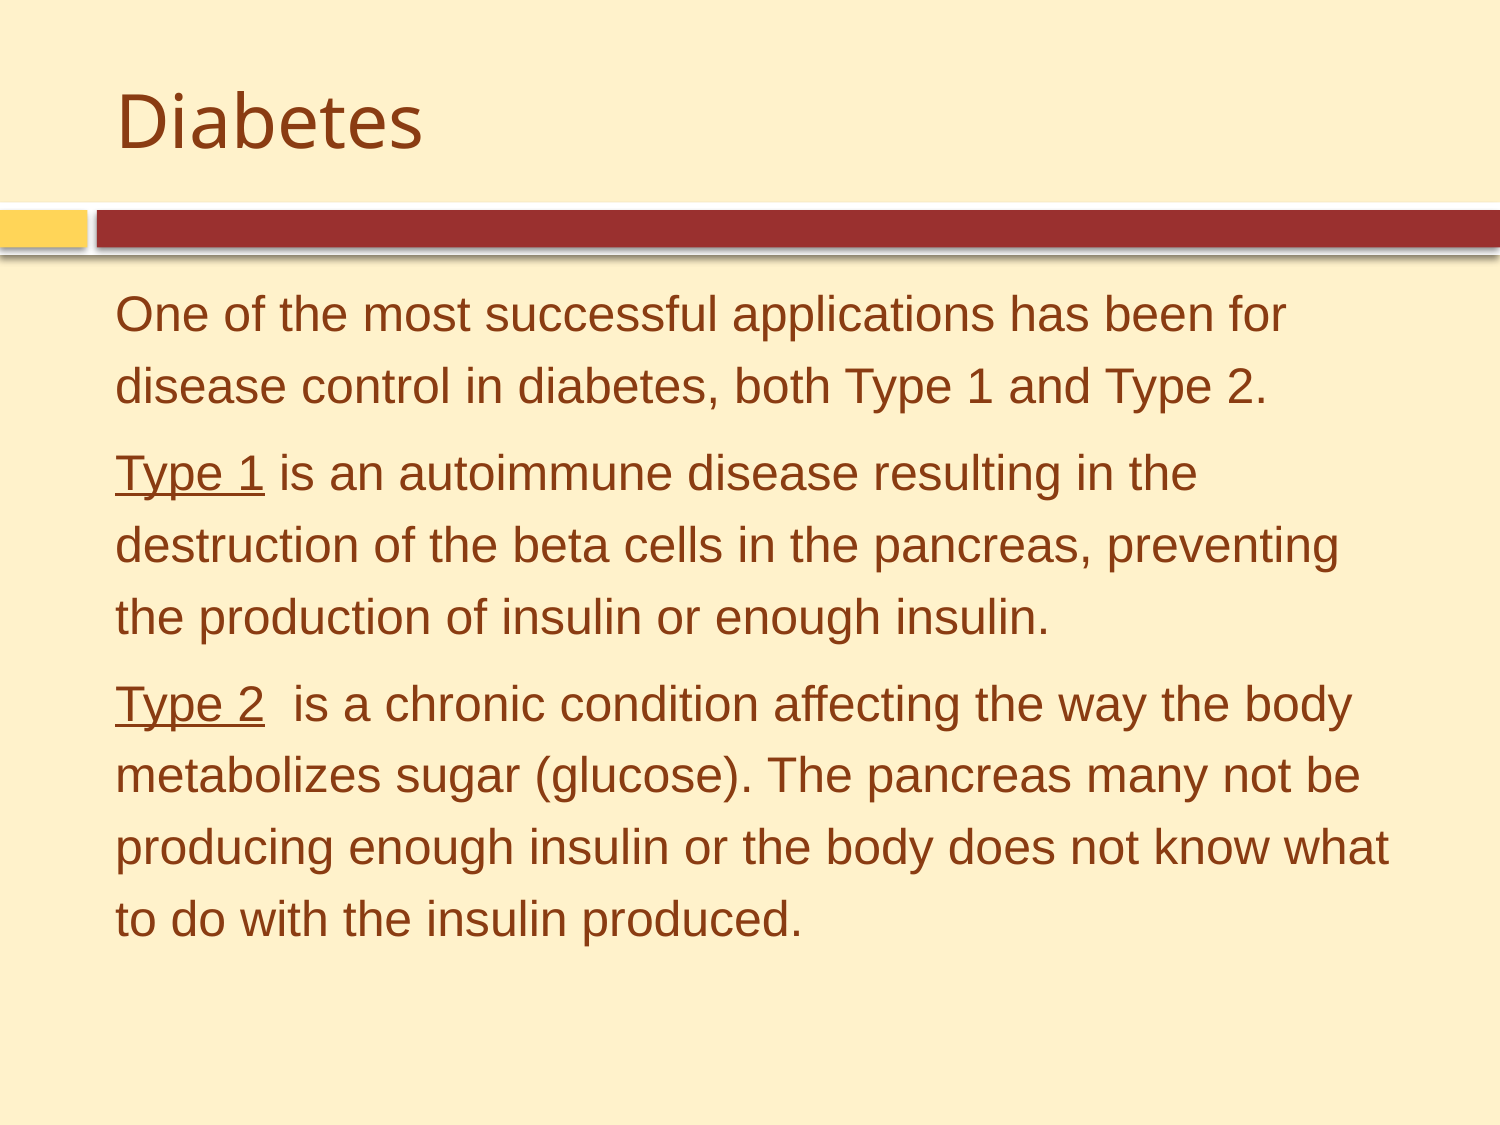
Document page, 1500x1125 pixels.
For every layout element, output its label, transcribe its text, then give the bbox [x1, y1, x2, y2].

list One of the most successful applications has been for disease control in diabetes, both Type 1 and Type 2. Type 1 is an autoimmune disease resulting in the destruction of the beta cells in the pancreas, preventing the production of insulin or enough insulin. Type 2 is a chronic condition affecting the way the body metabolizes sugar (glucose). The pancreas many not be producing enough insulin or the body does not know what to do with the insulin produced. [100, 262, 1438, 1000]
title Diabetes [100, 37, 1438, 200]
